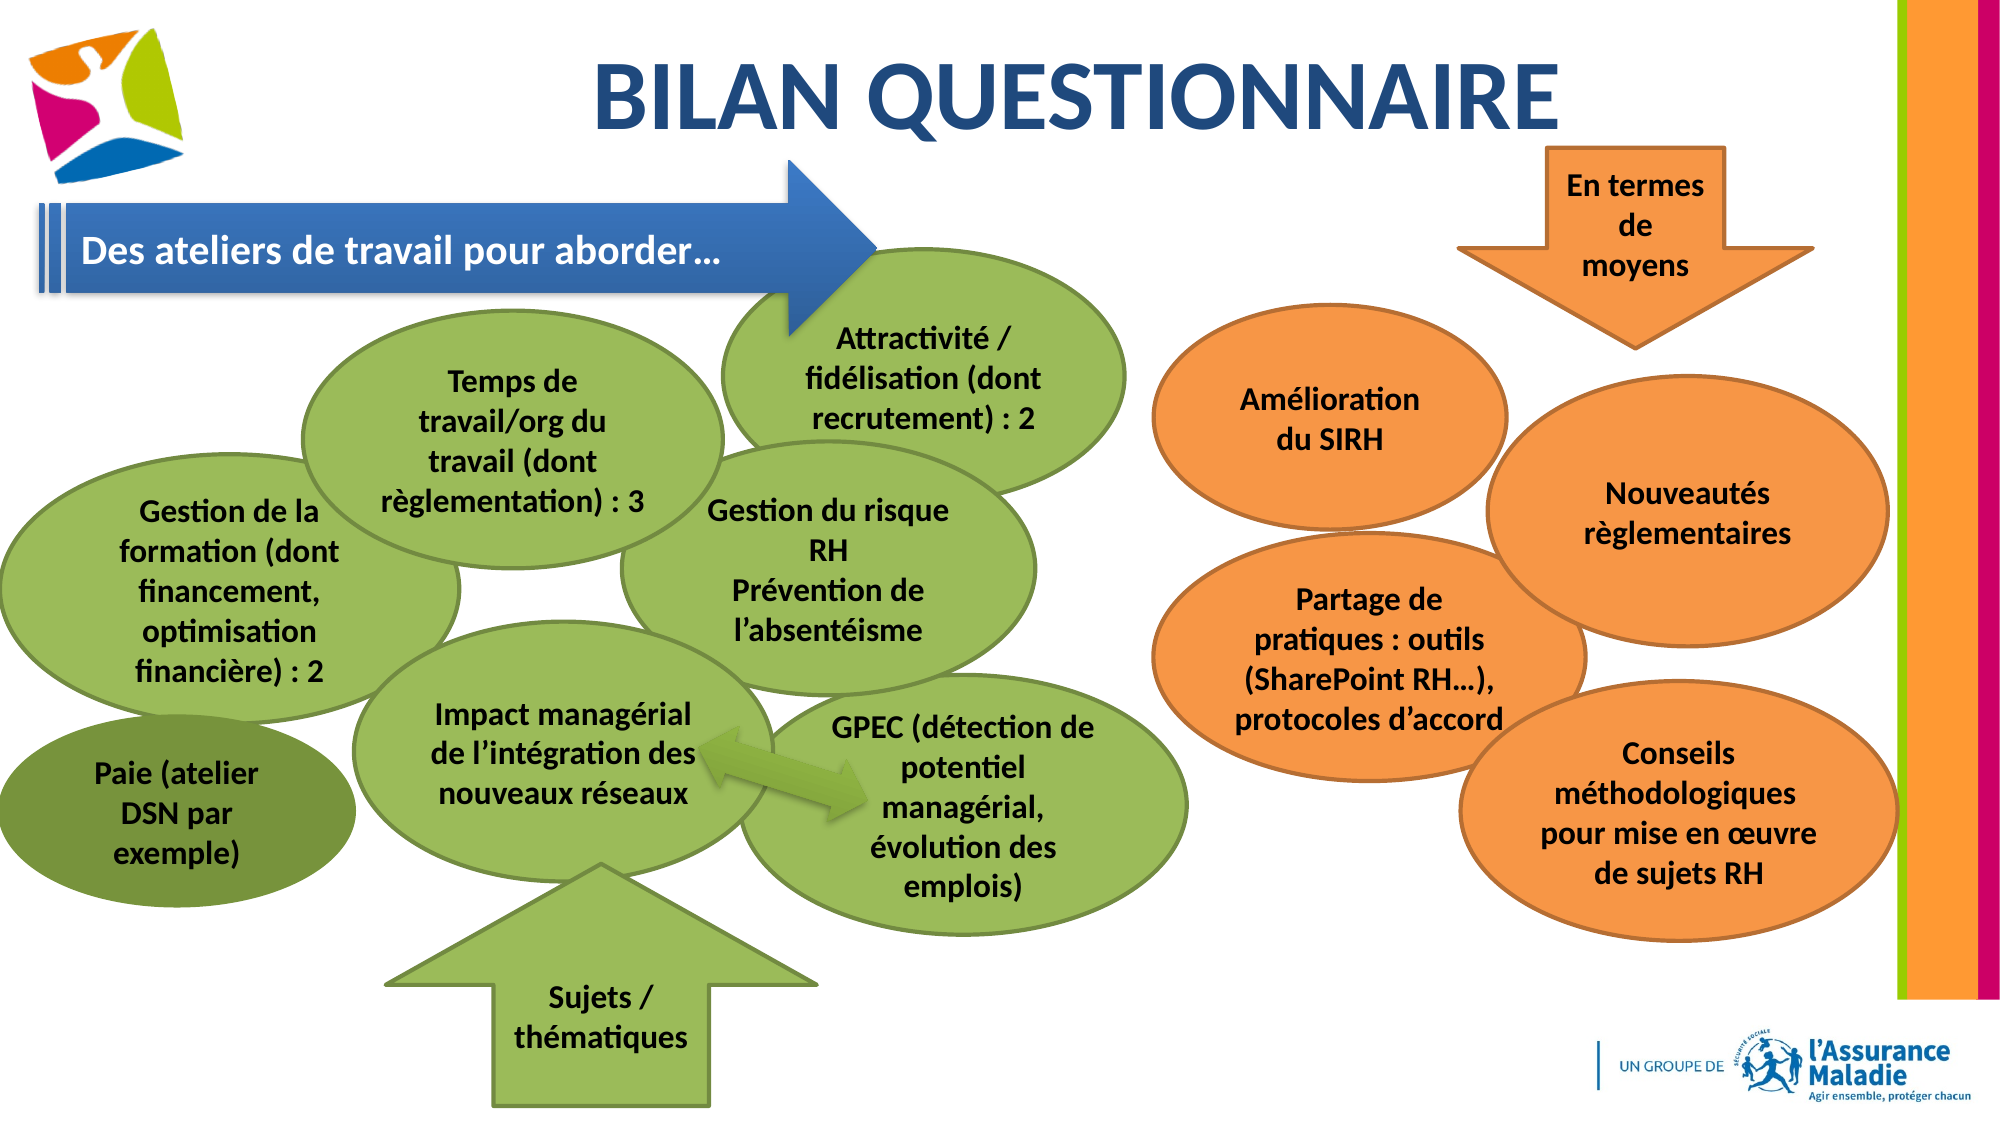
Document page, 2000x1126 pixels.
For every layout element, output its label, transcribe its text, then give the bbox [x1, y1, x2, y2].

text_box Partage de pratiques : outils (SharePoint RH…), protocoles d’accord [1151, 530, 1588, 784]
text_box En termes de moyens [1456, 145, 1815, 351]
text_box Des ateliers de travail pour aborder… [66, 159, 878, 337]
text_box Sujets / thématiques [383, 861, 819, 1109]
text_box Amélioration du SIRH [1151, 302, 1509, 532]
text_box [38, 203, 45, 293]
text_box Gestion de la formation (dont financement, optimisation financière) : 2 [0, 452, 462, 725]
text_box Conseils méthodologiques pour mise en œuvre de sujets RH [1458, 678, 1900, 943]
text_box GPEC (détection de potentiel managérial, évolution des emplois) [740, 672, 1189, 937]
text_box Nouveautés règlementaires [1485, 373, 1890, 649]
text_box Impact managérial de l’intégration des nouveaux réseaux [351, 619, 776, 884]
picture [24, 24, 188, 188]
text_box Des ateliers de travail pour aborder… [49, 203, 61, 293]
title Bilan questionnaire [288, 30, 1866, 150]
text_box Temps de travail/org du travail (dont règlementation) : 3 [300, 308, 725, 571]
picture [1564, 1014, 1998, 1126]
text_box [698, 726, 868, 822]
text_box Paie (atelier DSN par exemple) [0, 714, 357, 908]
text_box Attractivité / fidélisation (dont recrutement) : 2 [720, 247, 1127, 495]
text_box Gestion du risque RH Prévention de l’absentéisme [619, 439, 1038, 698]
